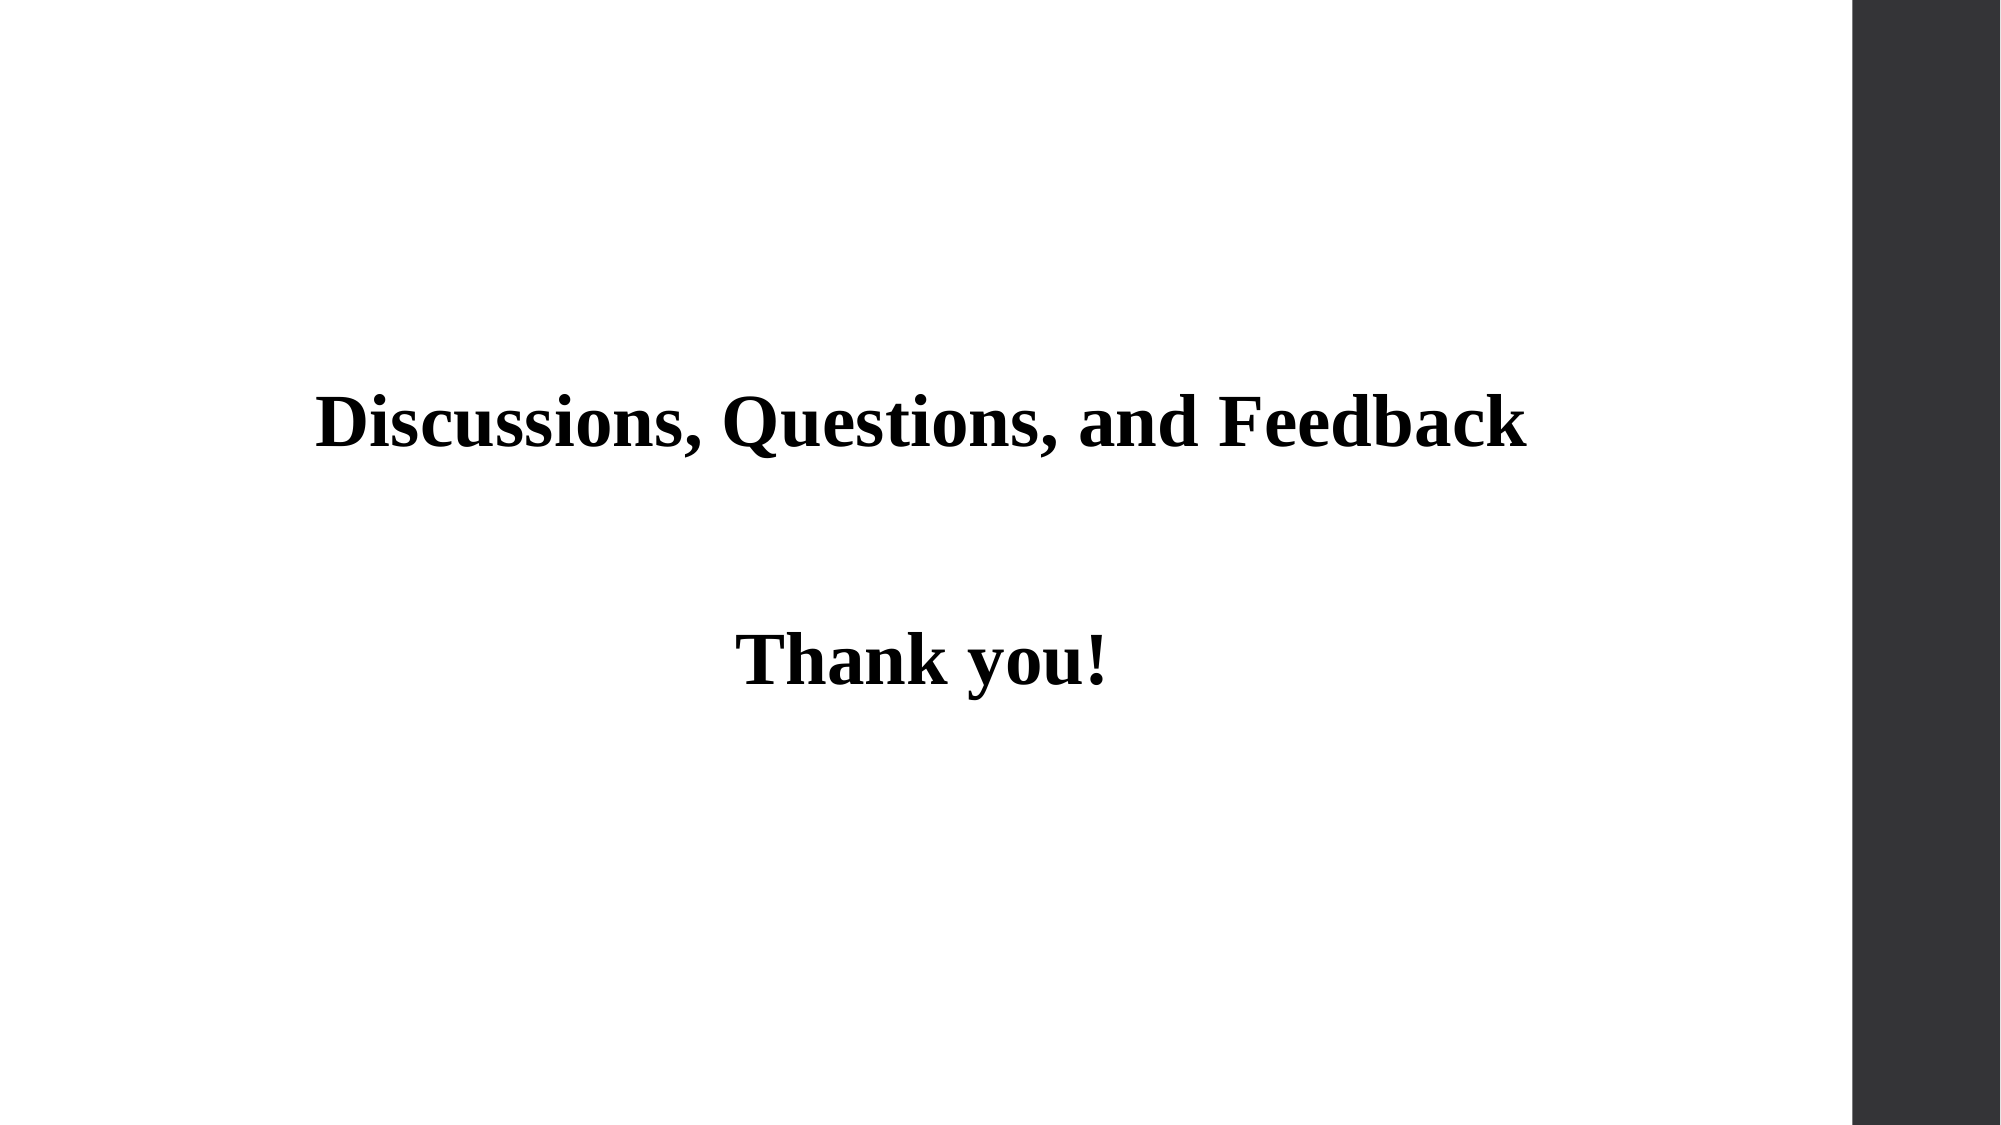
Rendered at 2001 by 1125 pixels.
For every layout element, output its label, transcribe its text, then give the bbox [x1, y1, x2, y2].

list Discussions, Questions, and Feedback Thank you! [217, 182, 1628, 897]
